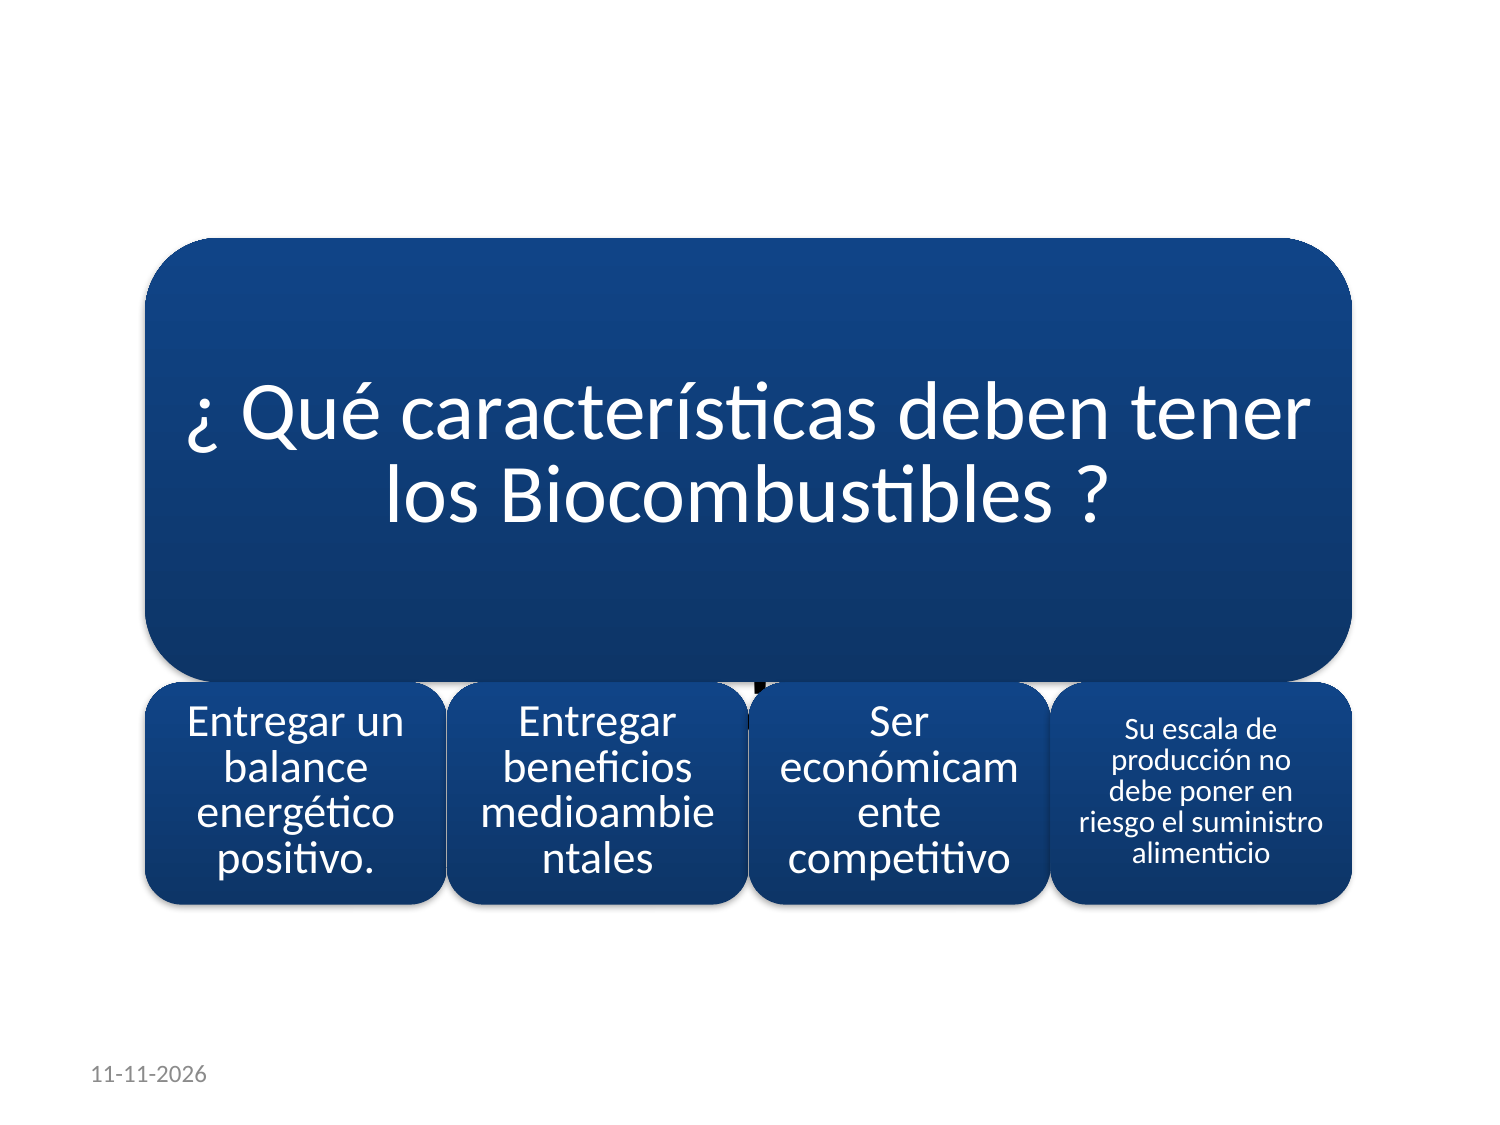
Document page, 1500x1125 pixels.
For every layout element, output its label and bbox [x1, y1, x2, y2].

slide_number [75, 1042, 425, 1103]
text_box [144, 237, 1353, 905]
